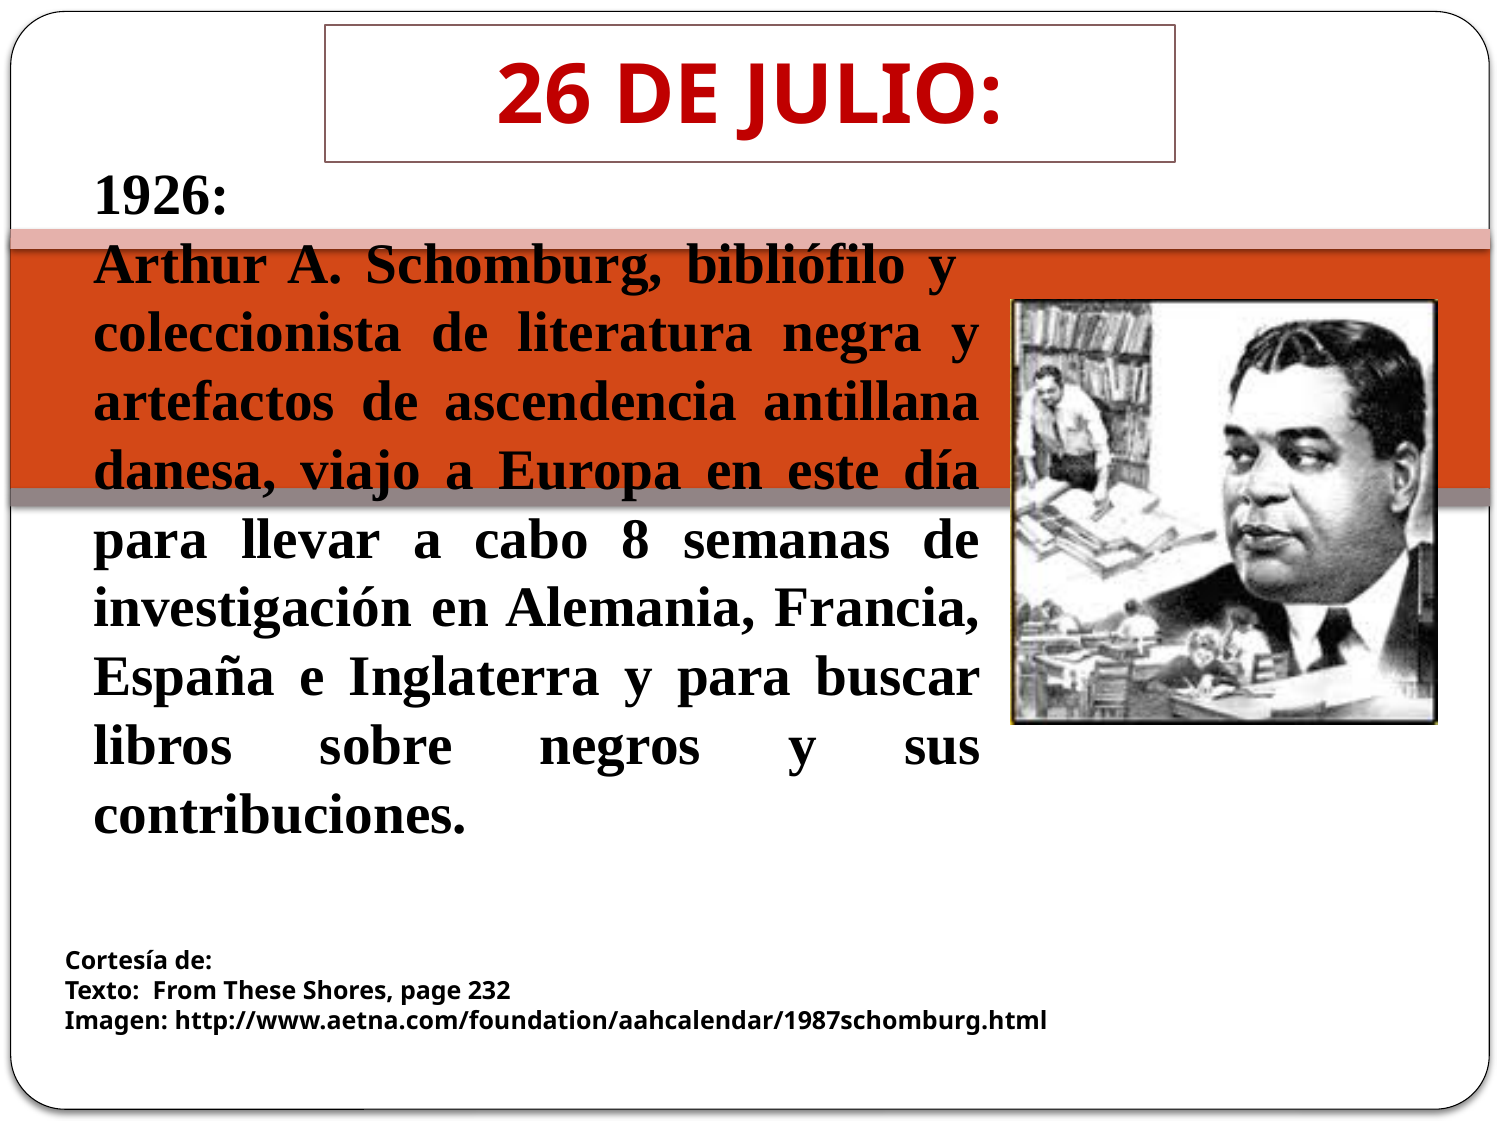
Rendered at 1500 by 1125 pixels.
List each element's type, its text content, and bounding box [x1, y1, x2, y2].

title 26 DE JULIO: [324, 24, 1176, 163]
picture [1009, 299, 1438, 726]
text_box Cortesía de: Texto: From These Shores, page 232 Imagen: http://www.aetna.com/foundation/aahcalendar/1987schomburg.html [49, 937, 1325, 1043]
text_box 1926: Arthur A. Schomburg, bibliófilo y coleccionista de literatura negra y artefactos de ascendencia antillana danesa, viajo a Europa en este día para llevar a cabo 8 semanas de investigación en Alemania, Francia, España e Inglaterra y para buscar libros sobre negros y sus contribuciones. [87, 149, 988, 900]
